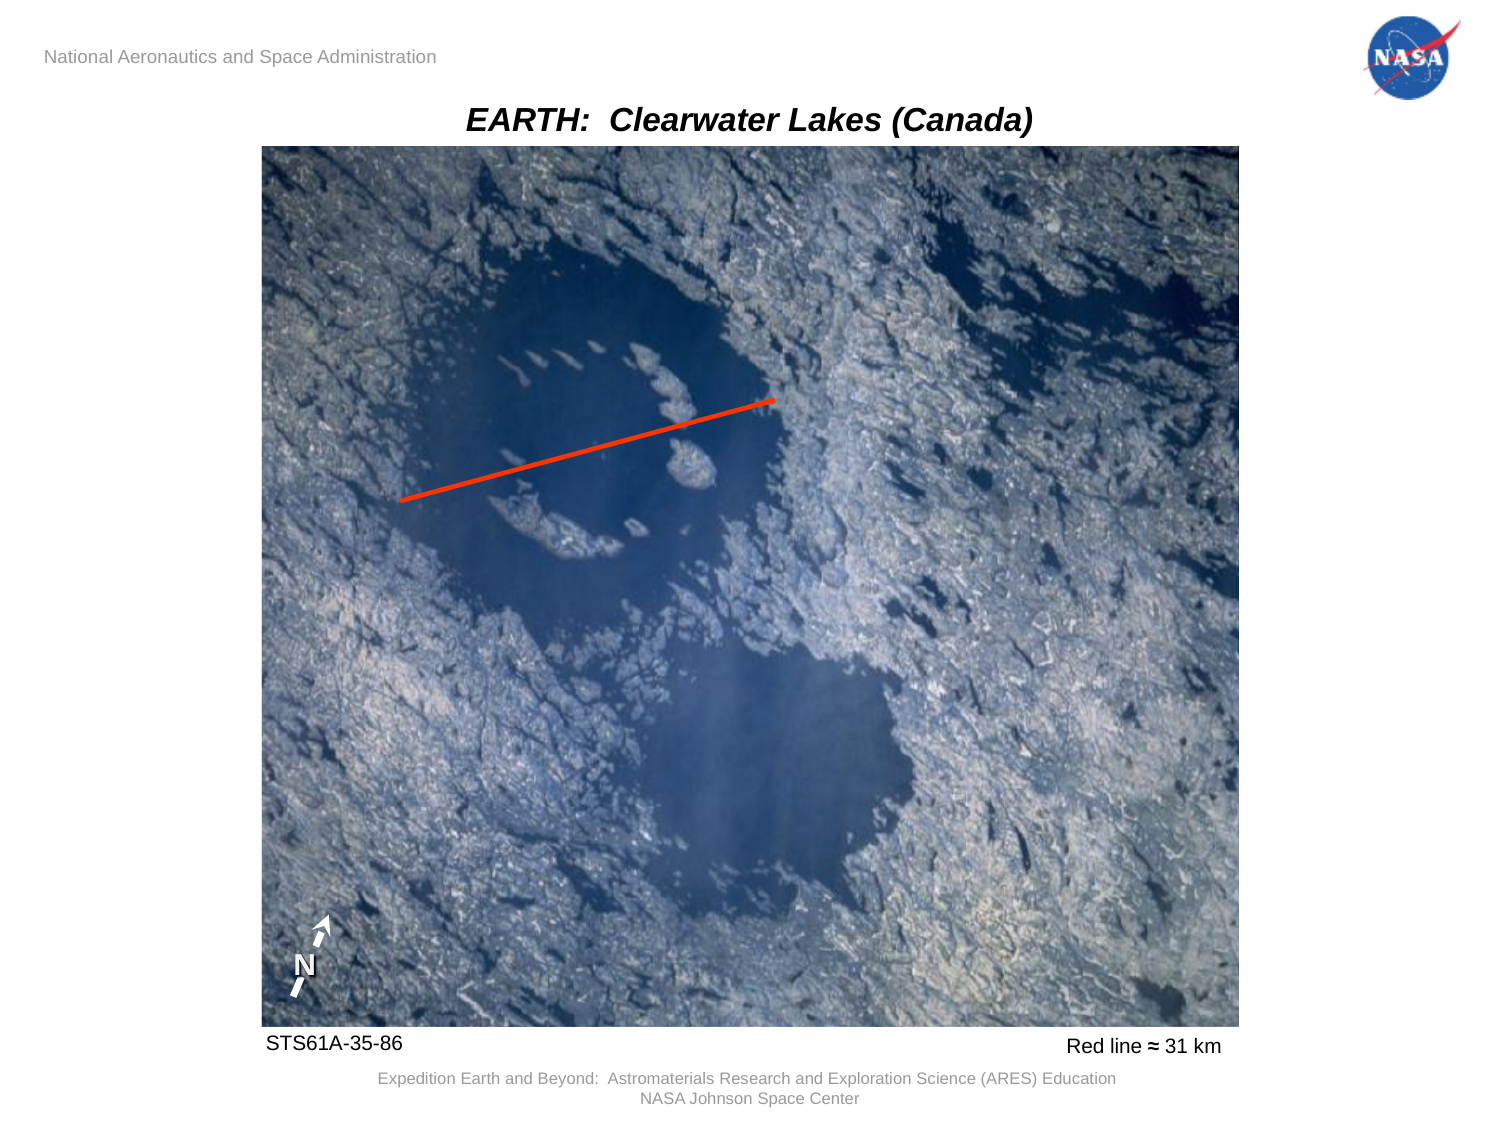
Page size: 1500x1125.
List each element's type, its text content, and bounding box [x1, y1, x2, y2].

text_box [249, 145, 1239, 1066]
picture [1362, 15, 1461, 100]
text_box EARTH: Clearwater Lakes (Canada) [381, 91, 1119, 144]
